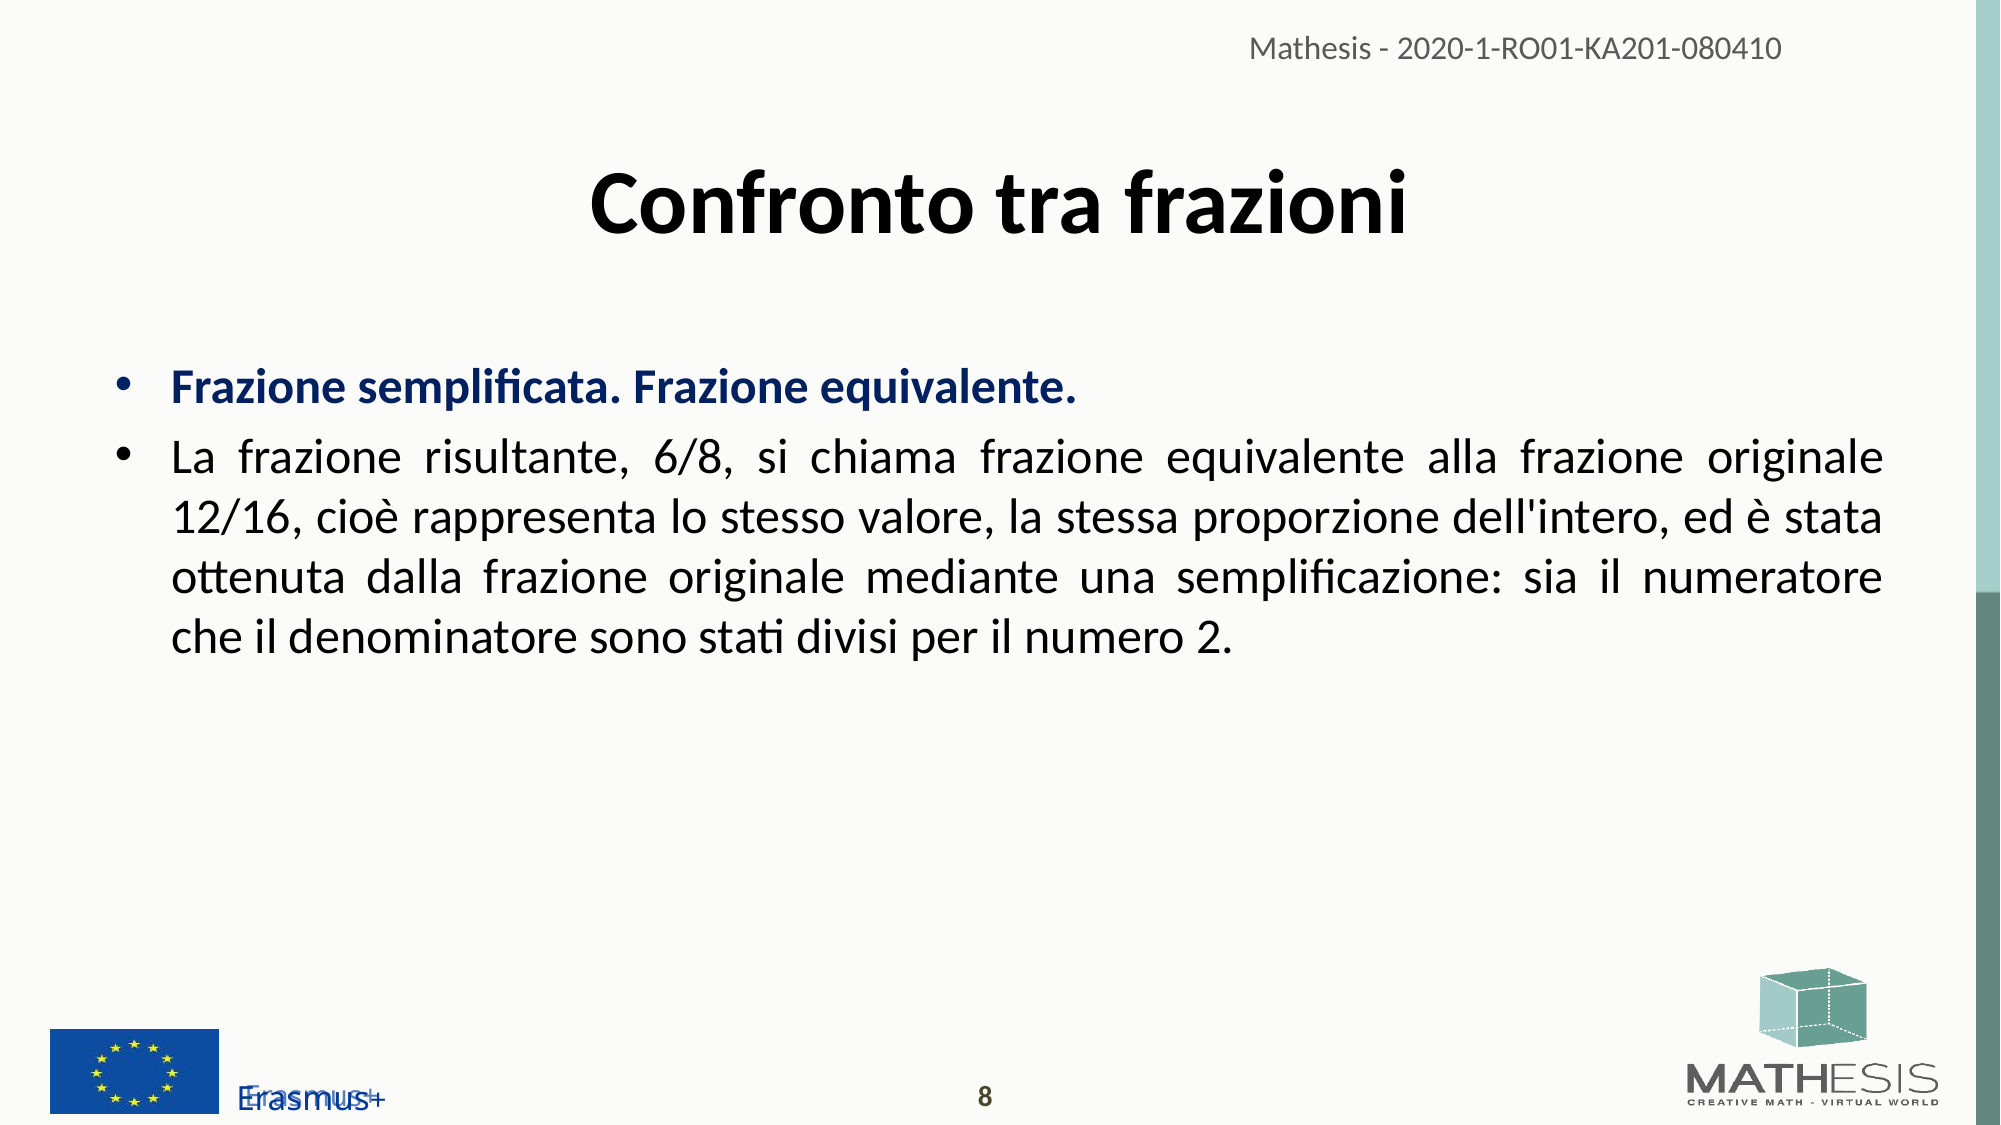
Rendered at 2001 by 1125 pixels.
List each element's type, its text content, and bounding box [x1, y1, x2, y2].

list Frazione semplificata. Frazione equivalente. La frazione risultante, 6/8, si chiama frazione equivalente alla frazione originale 12/16, cioè rappresenta lo stesso valore, la stessa proporzione dell'intero, ed è stata ottenuta dalla frazione originale mediante una semplificazione: sia il numeratore che il denominatore sono stati divisi per il numero 2. [99, 345, 1900, 734]
picture [50, 1029, 219, 1114]
title Confronto tra frazioni [99, 134, 1900, 322]
